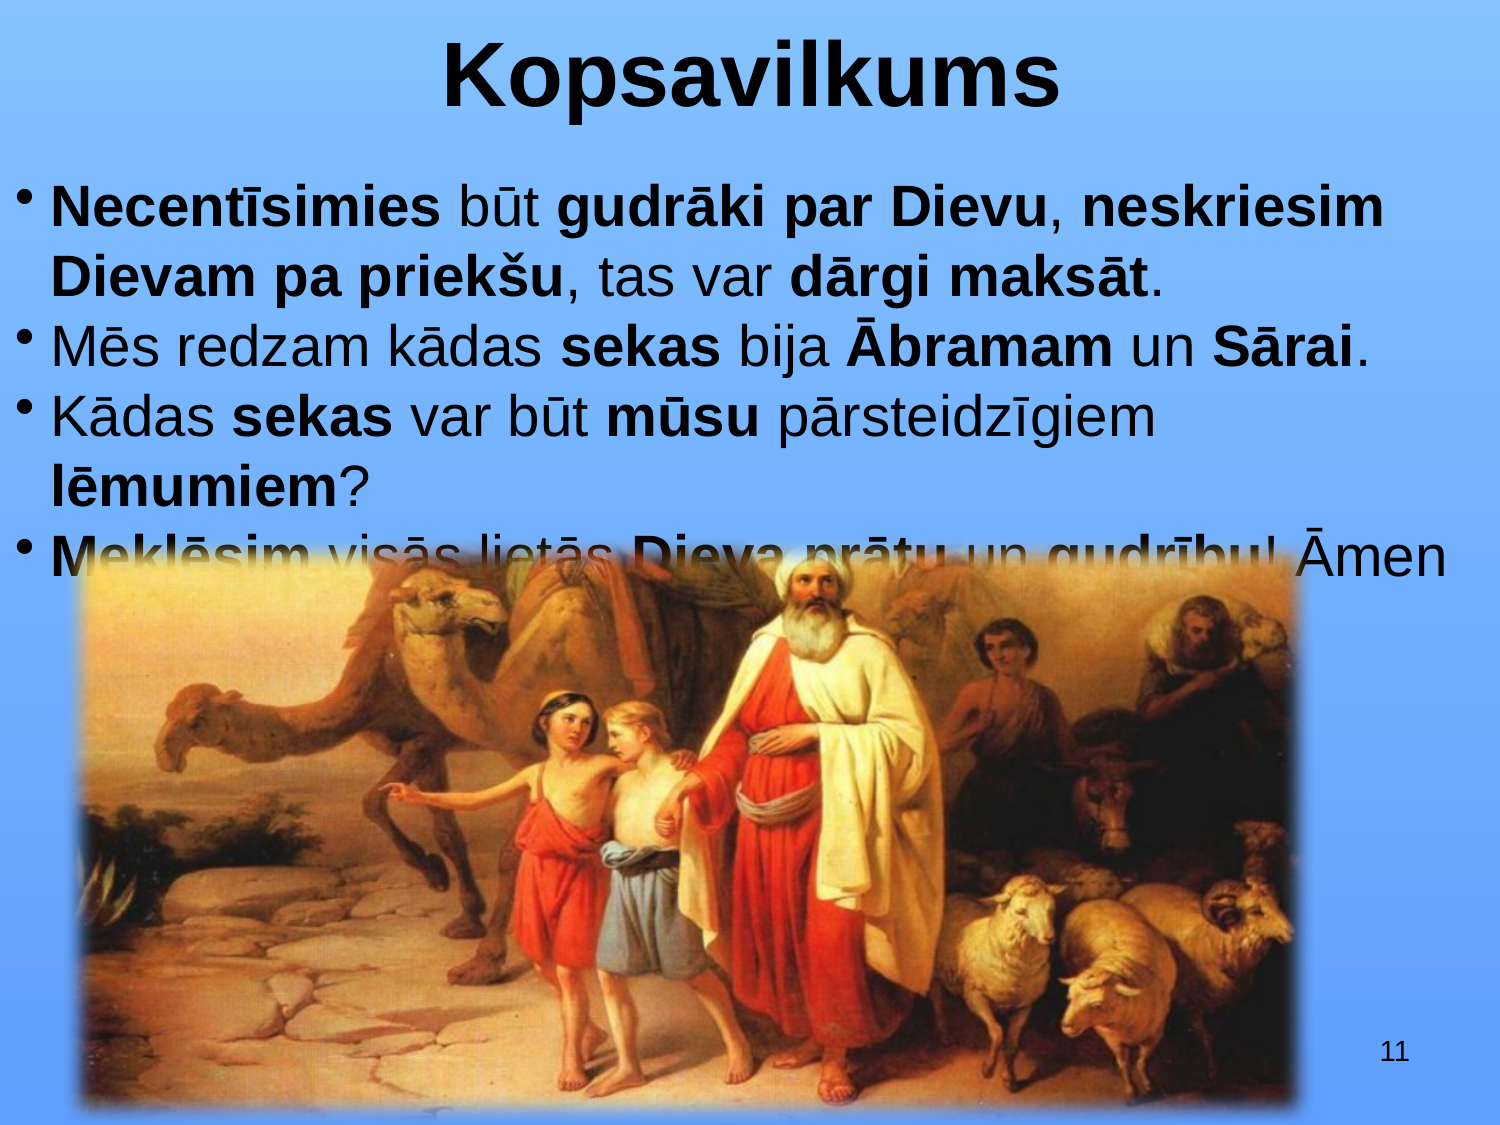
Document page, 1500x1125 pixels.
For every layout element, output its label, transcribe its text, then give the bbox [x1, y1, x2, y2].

text_box Necentīsimies būt gudrāki par Dievu, neskriesim Dievam pa priekšu, tas var dārgi maksāt. Mēs redzam kādas sekas bija Ābramam un Sārai. Kādas sekas var būt mūsu pārsteidzīgiem lēmumiem? Meklēsim visās lietās Dieva prātu un gudrību! Āmen [0, 160, 1500, 596]
picture [64, 538, 1316, 1125]
title Kopsavilkums [76, 0, 1428, 140]
slide_number 11 [1321, 1024, 1426, 1103]
